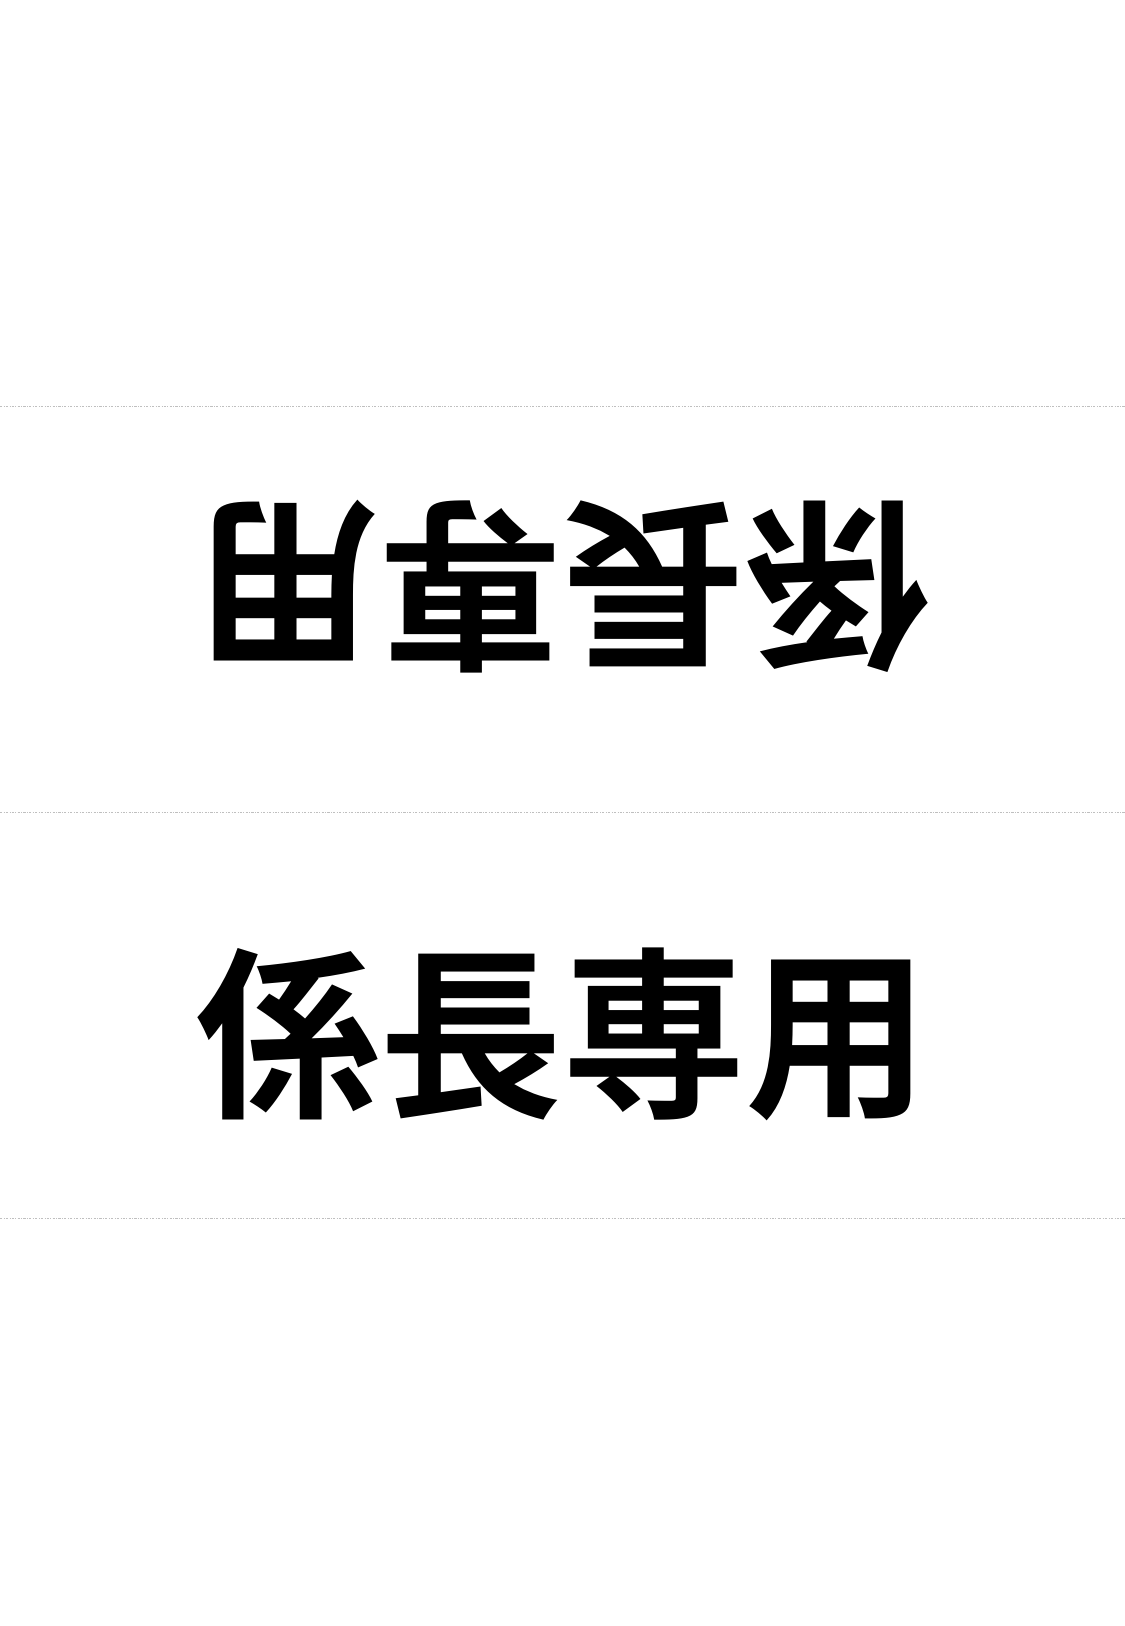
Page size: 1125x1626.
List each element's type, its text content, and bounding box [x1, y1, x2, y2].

text_box 係長専用 [181, 473, 944, 709]
text_box 係長専用 [181, 913, 944, 1148]
